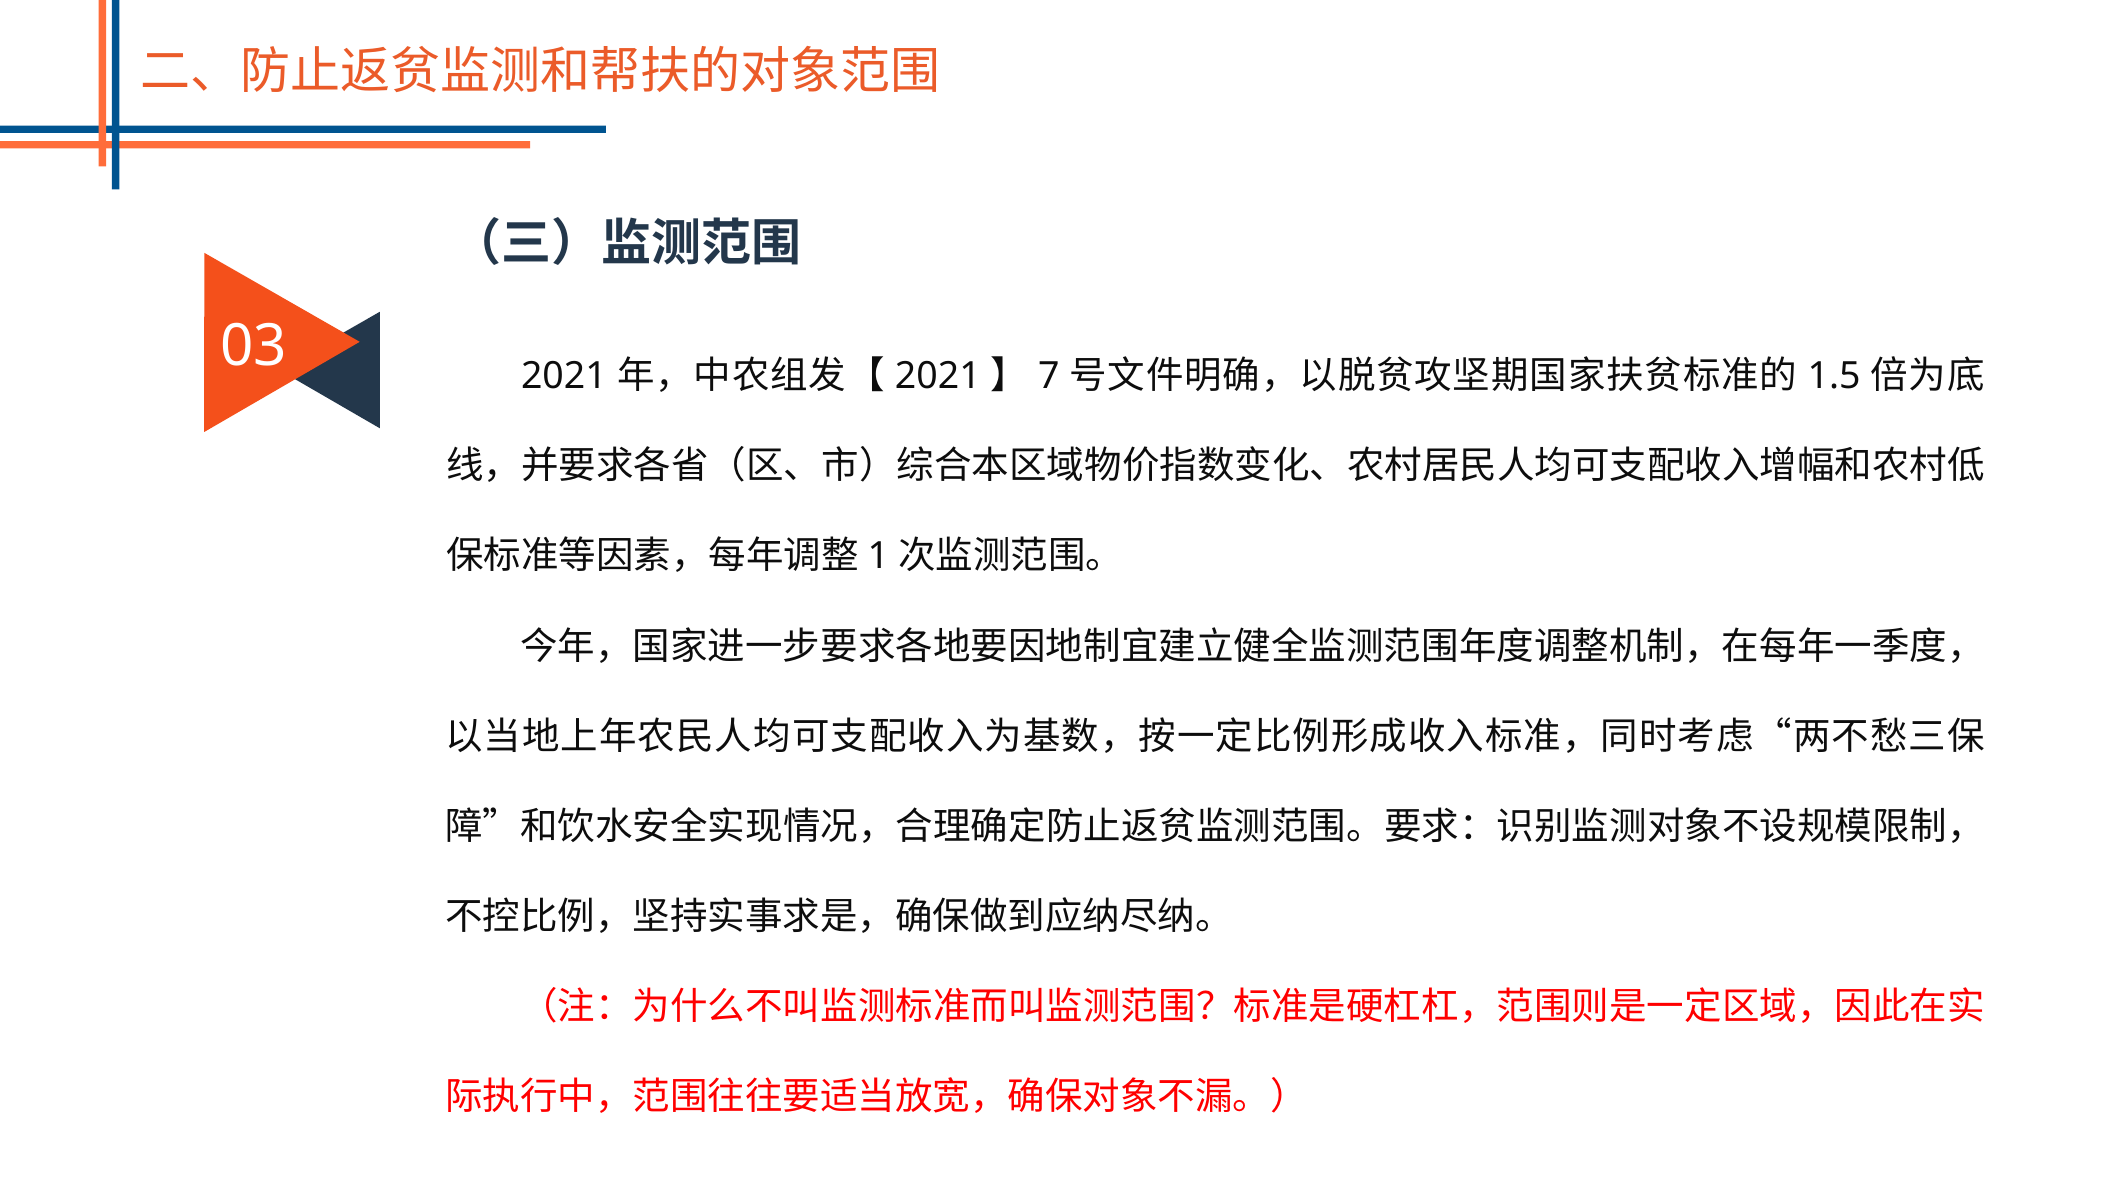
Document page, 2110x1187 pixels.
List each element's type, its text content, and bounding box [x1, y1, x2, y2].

text_box 今年，国家进一步要求各地要因地制宜建立健全监测范围年度调整机制，在每年一季度，以当地上年农民人均可支配收入为基数，按一定比例形成收入标准，同时考虑“两不愁三保障”和饮水安全实现情况，合理确定防止返贫监测范围。要求：识别监测对象不设规模限制，不控比例，坚持实事求是，确保做到应纳尽纳。 （注：为什么不叫监测标准而叫监测范围？标准是硬杠杠，范围则是一定区域，因此在实际执行中，范围往往要适当放宽，确保对象不漏。） [430, 569, 2000, 1125]
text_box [0, 0, 1457, 190]
text_box （三）监测范围 [436, 203, 816, 279]
text_box 2021年，中农组发【2021】7号文件明确，以脱贫攻坚期国家扶贫标准的1.5倍为底线，并要求各省（区、市）综合本区域物价指数变化、农村居民人均可支配收入增幅和农村低保标准等因素，每年调整1次监测范围。 [431, 298, 2000, 569]
text_box 03 [204, 252, 360, 432]
text_box [296, 311, 380, 429]
